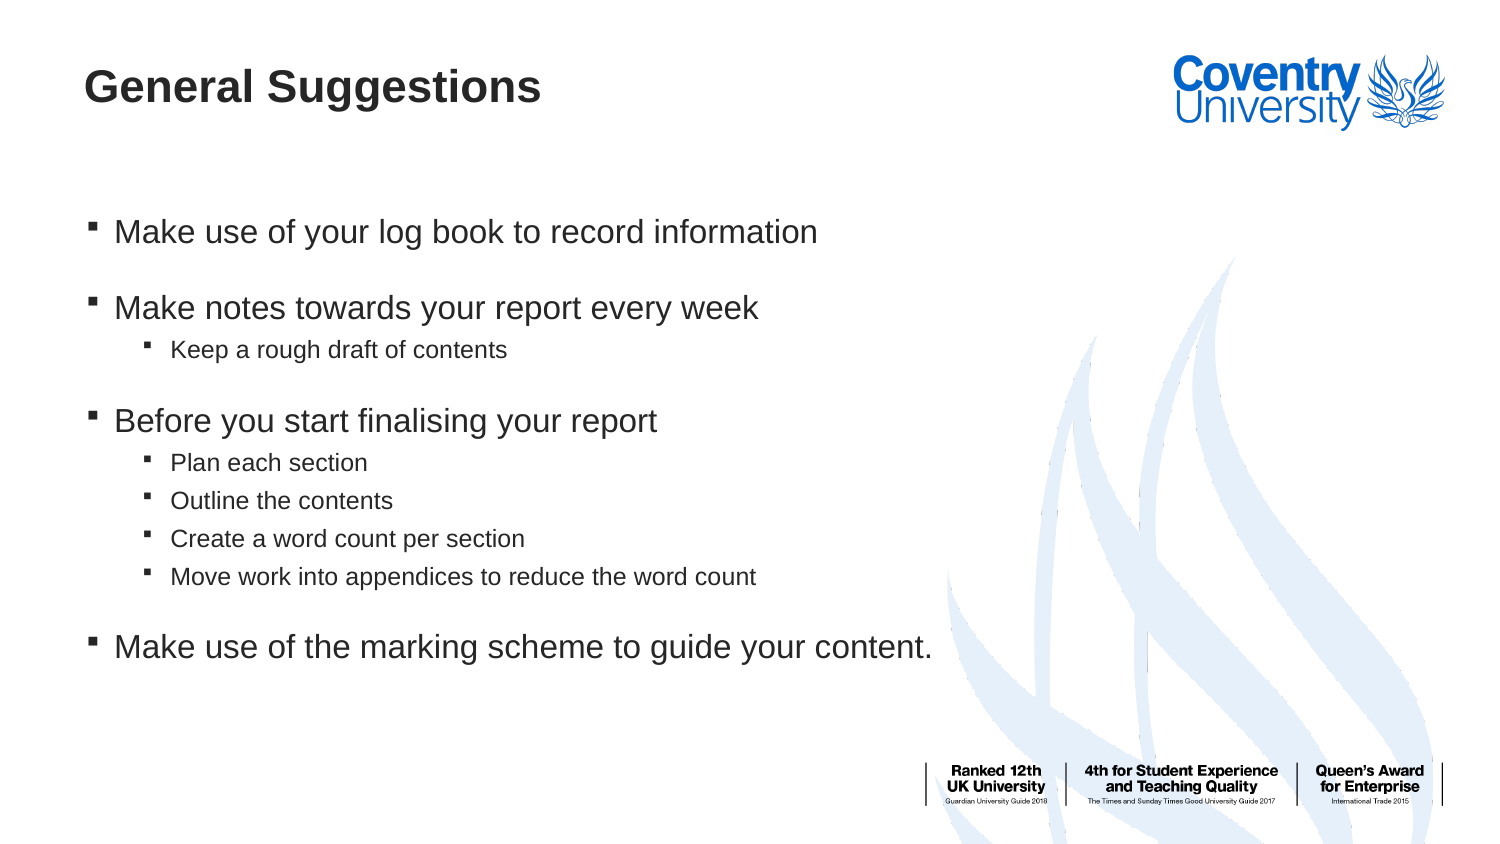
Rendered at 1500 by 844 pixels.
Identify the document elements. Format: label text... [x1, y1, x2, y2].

picture [1169, 52, 1450, 132]
picture [900, 256, 1468, 844]
title General Suggestions [68, 55, 1363, 174]
list Make use of your log book to record information Make notes towards your report every week Keep a rough draft of contents Before you start finalising your report Plan each section Outline the contents Create a word count per section Move work into appendices to reduce the word count Make use of the marking scheme to guide your content. [70, 182, 1365, 719]
